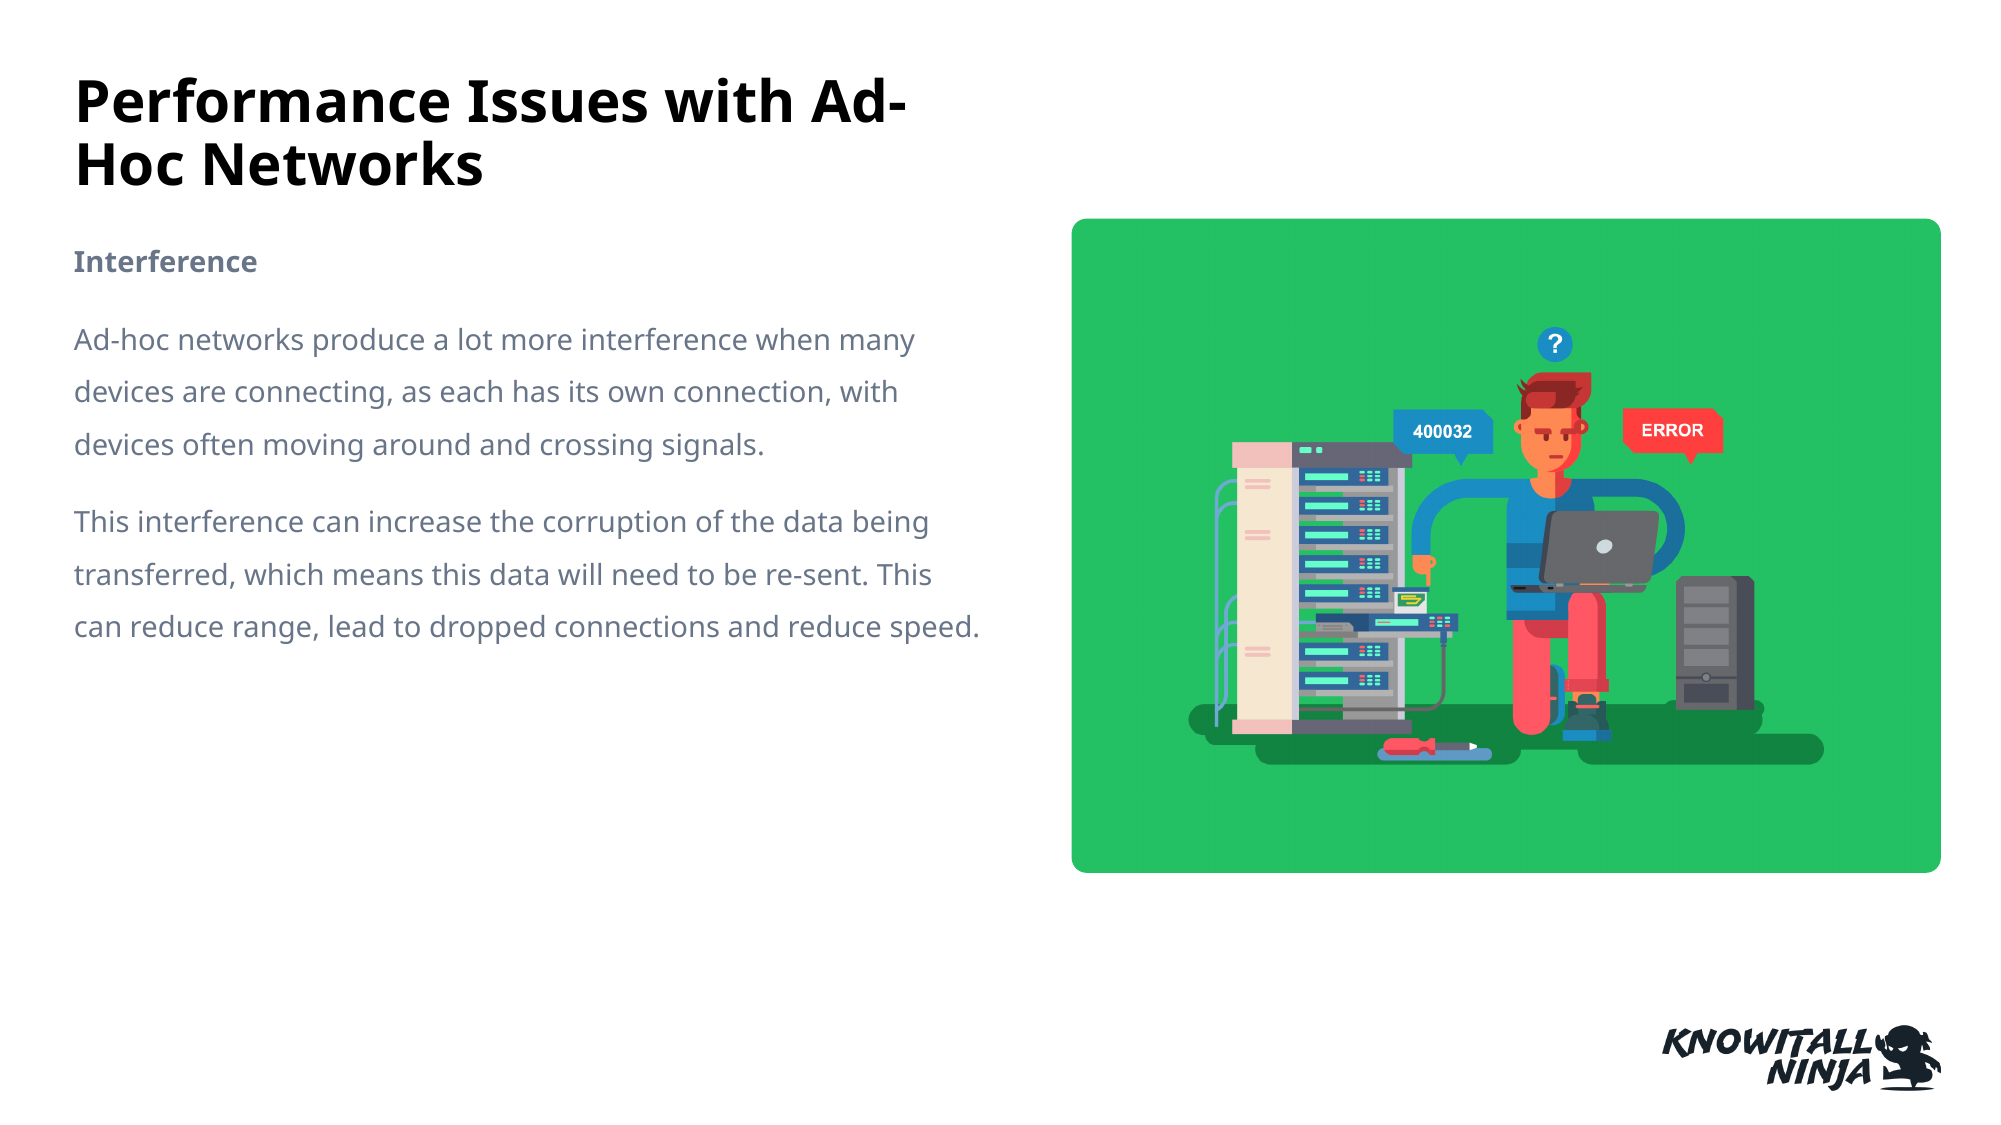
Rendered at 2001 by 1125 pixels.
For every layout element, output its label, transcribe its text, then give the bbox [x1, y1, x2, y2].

picture [1071, 218, 1942, 874]
list Interference Ad-hoc networks produce a lot more interference when many devices are connecting, as each has its own connection, with devices often moving around and crossing signals. This interference can increase the corruption of the data being transferred, which means this data will need to be re-sent. This can reduce range, lead to dropped connections and reduce speed. [59, 218, 1000, 940]
picture [1662, 1025, 1941, 1091]
title Performance Issues with Ad-Hoc Networks [59, 117, 1000, 206]
